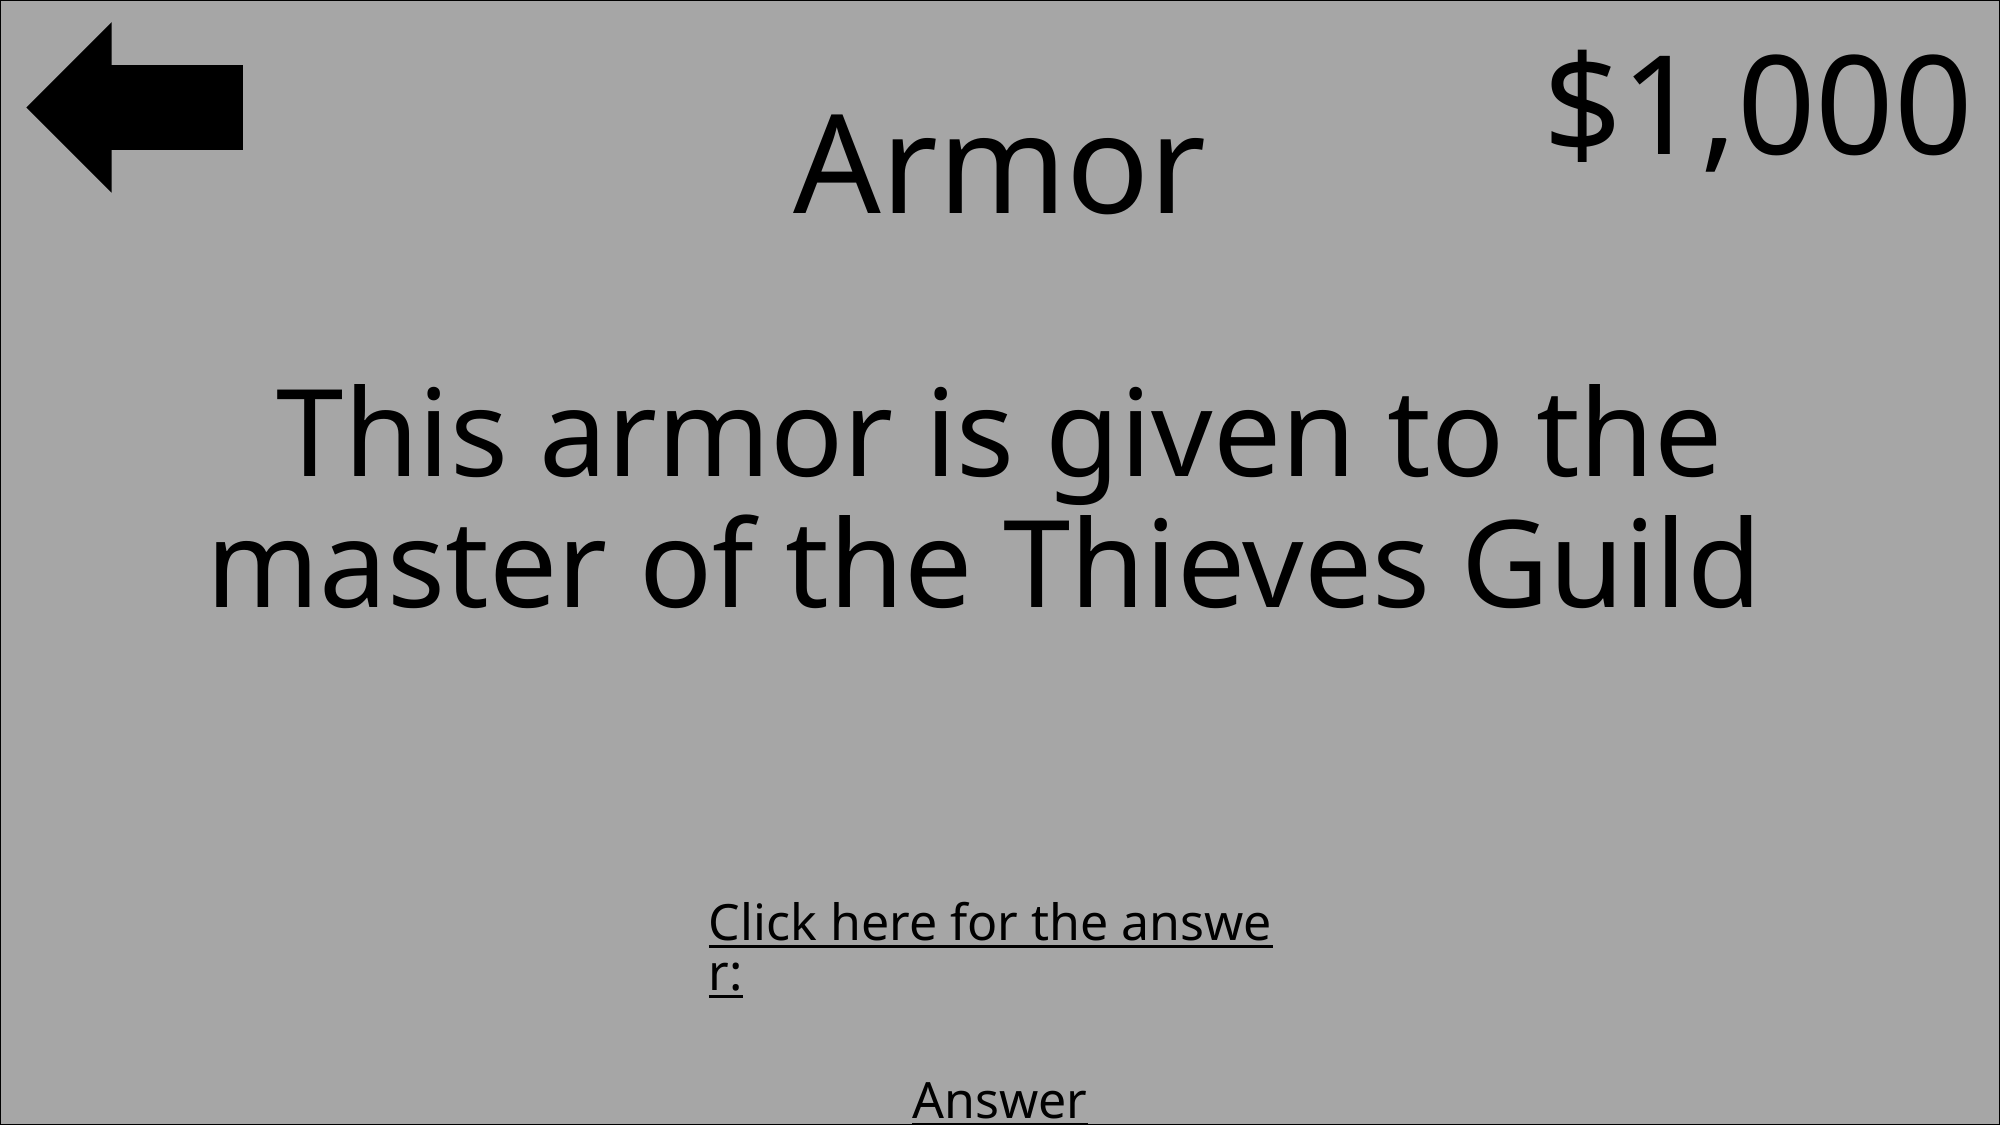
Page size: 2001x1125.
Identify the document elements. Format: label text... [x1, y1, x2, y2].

text_box [0, 0, 2000, 1125]
text_box Armor [137, 59, 1863, 278]
text_box This armor is given to the master of the Thieves Guild [158, 364, 1842, 729]
text_box Click here for the answer: Answer [694, 883, 1306, 1095]
text_box $1,000 [1516, 1, 2000, 219]
text_box [26, 22, 243, 193]
